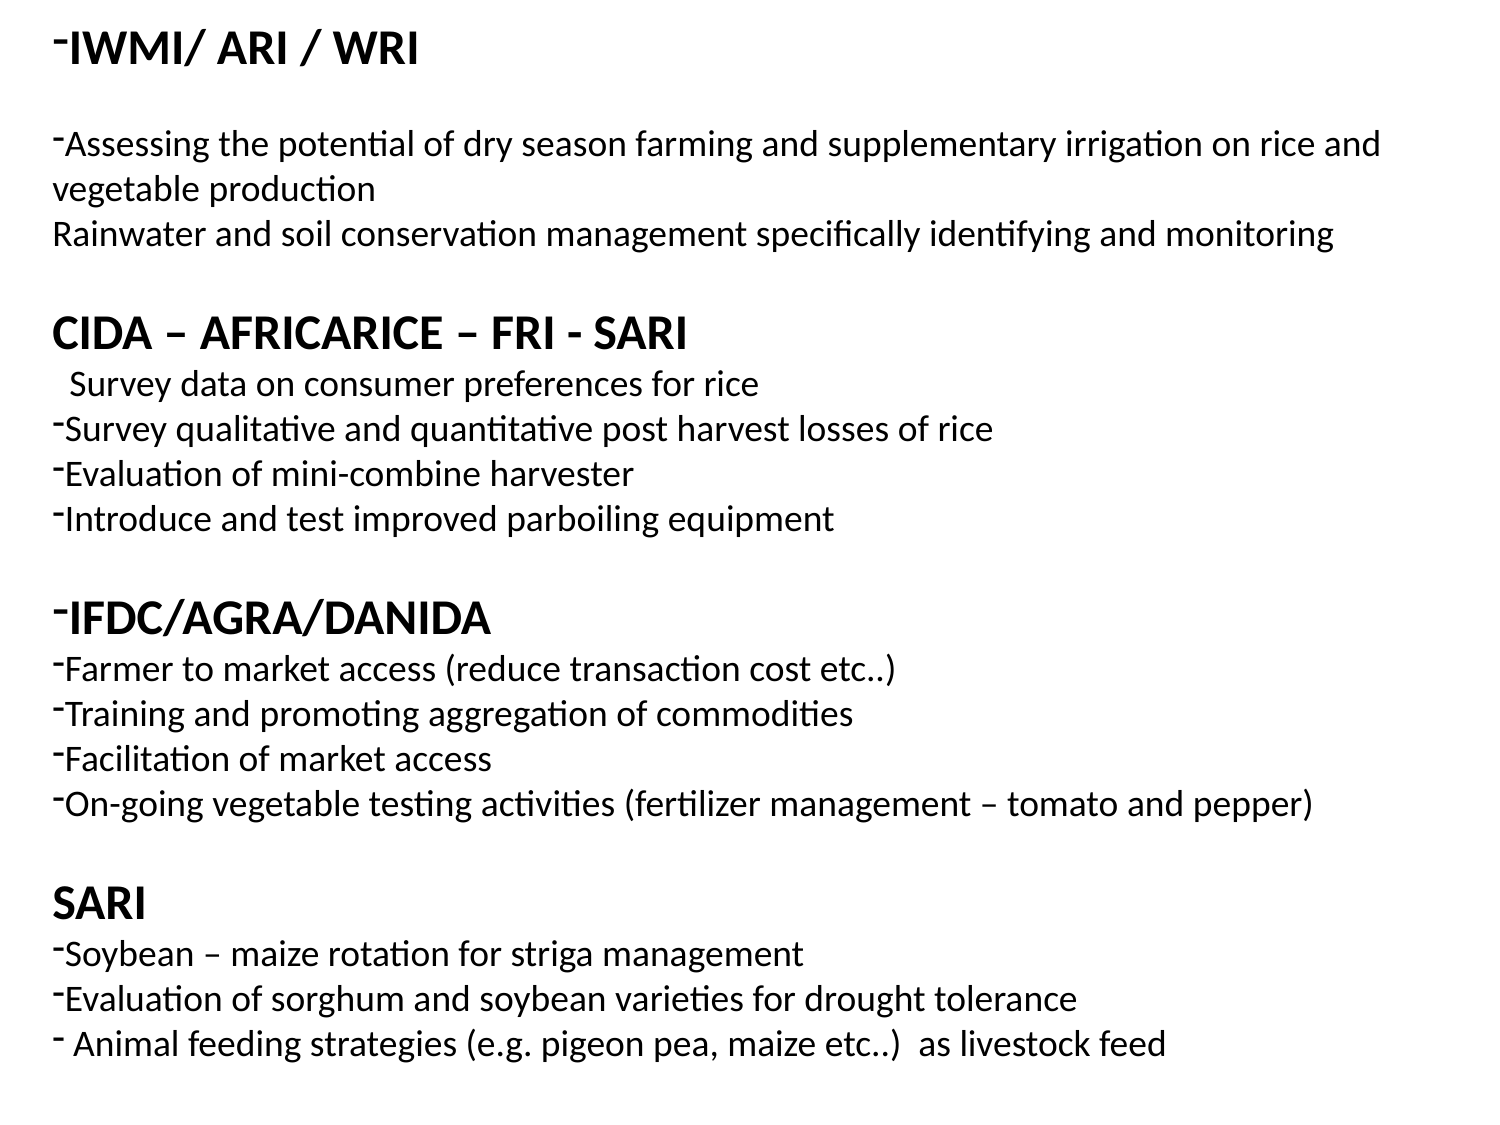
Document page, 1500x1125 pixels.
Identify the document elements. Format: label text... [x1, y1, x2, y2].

text_box IWMI/ ARI / WRI Assessing the potential of dry season farming and supplementary irrigation on rice and vegetable production Rainwater and soil conservation management specifically identifying and monitoring CIDA – AFRICARICE – FRI - SARI Survey data on consumer preferences for rice Survey qualitative and quantitative post harvest losses of rice Evaluation of mini-combine harvester Introduce and test improved parboiling equipment IFDC/AGRA/DANIDA Farmer to market access (reduce transaction cost etc..) Training and promoting aggregation of commodities Facilitation of market access On-going vegetable testing activities (fertilizer management – tomato and pepper) SARI Soybean – maize rotation for striga management Evaluation of sorghum and soybean varieties for drought tolerance Animal feeding strategies (e.g. pigeon pea, maize etc..) as livestock feed [37, 6, 1425, 1072]
